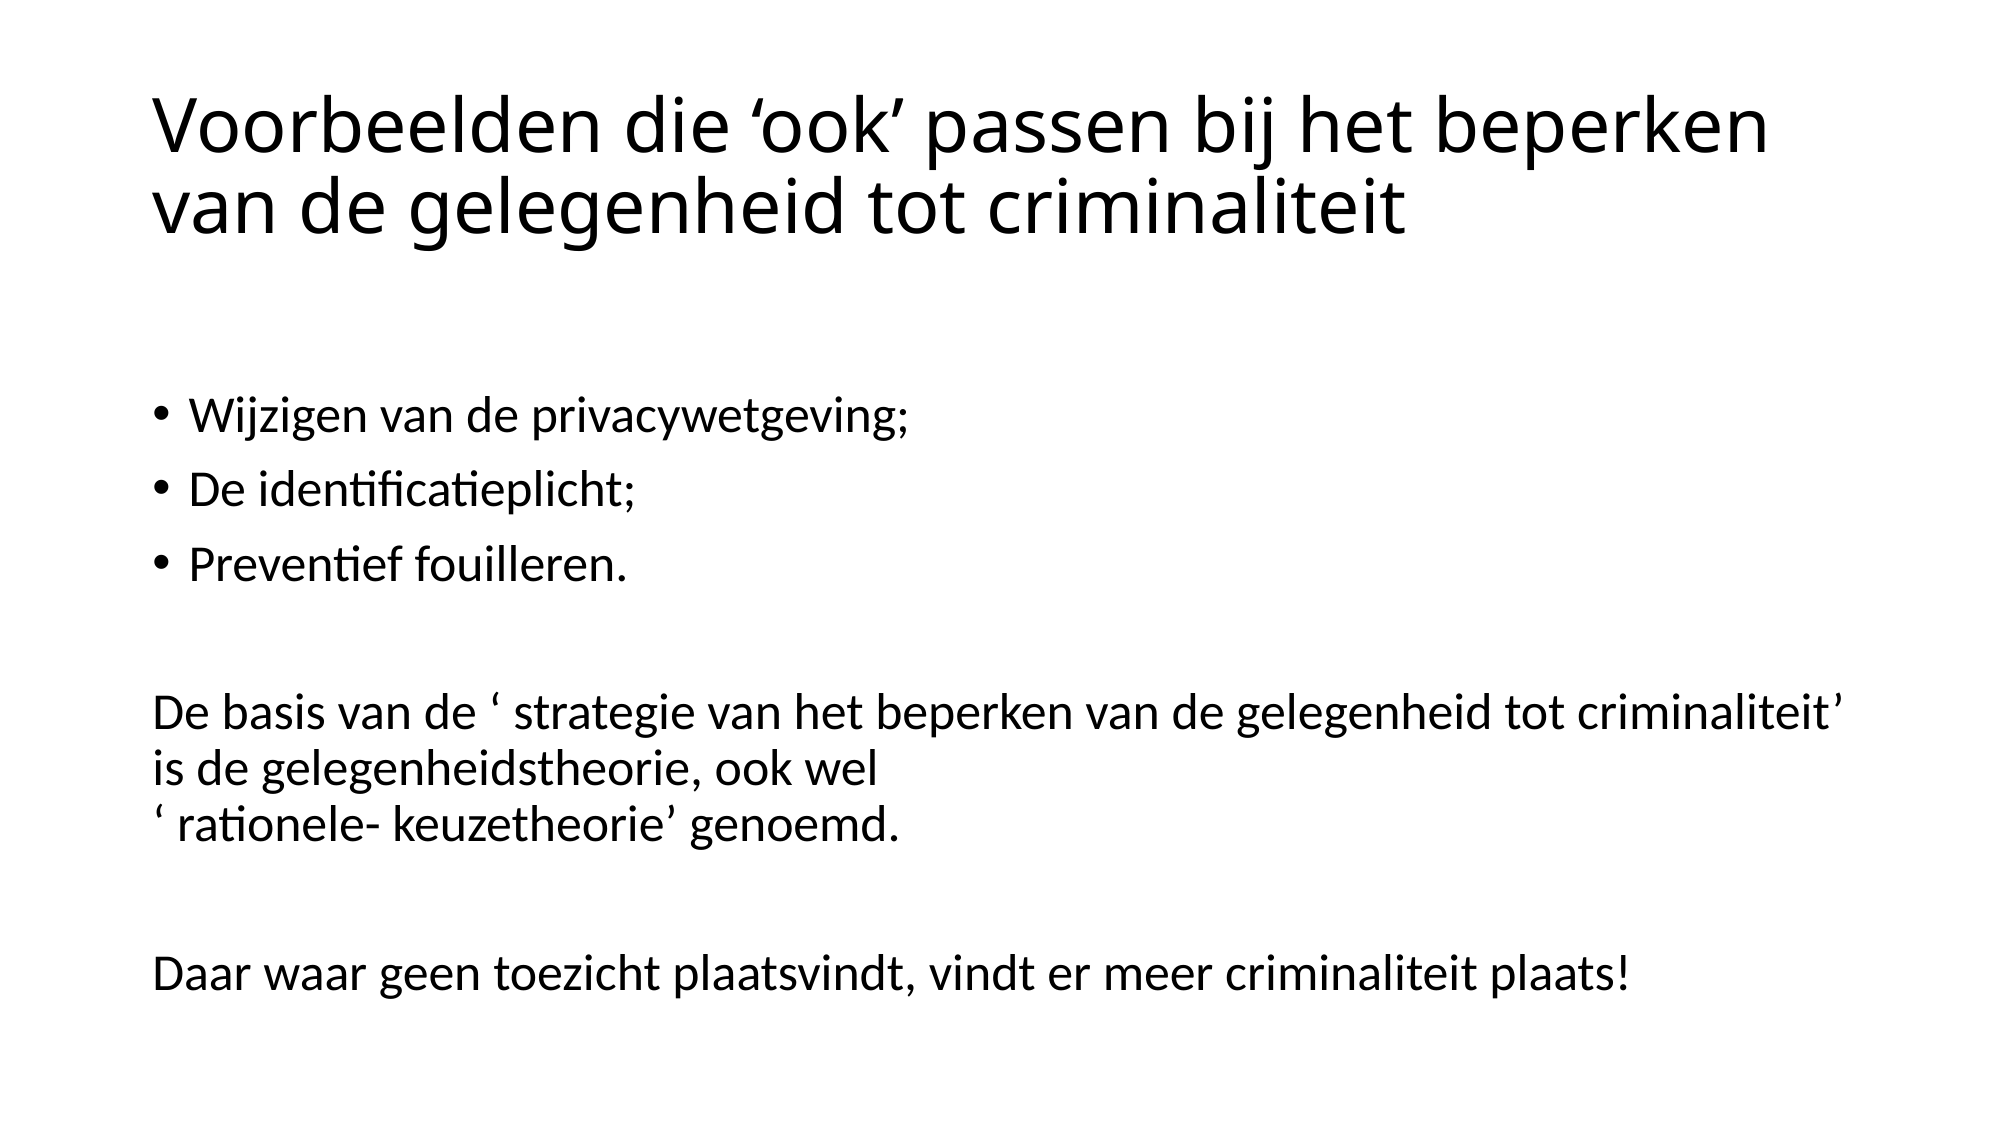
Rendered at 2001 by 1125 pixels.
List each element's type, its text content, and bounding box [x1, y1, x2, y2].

list Wijzigen van de privacywetgeving; De identificatieplicht; Preventief fouilleren. De basis van de ‘ strategie van het beperken van de gelegenheid tot criminaliteit’ is de gelegenheidstheorie, ook wel ‘ rationele- keuzetheorie’ genoemd. Daar waar geen toezicht plaatsvindt, vindt er meer criminaliteit plaats! [137, 299, 1863, 1014]
title Voorbeelden die ‘ook’ passen bij het beperken van de gelegenheid tot criminaliteit [137, 59, 1863, 278]
